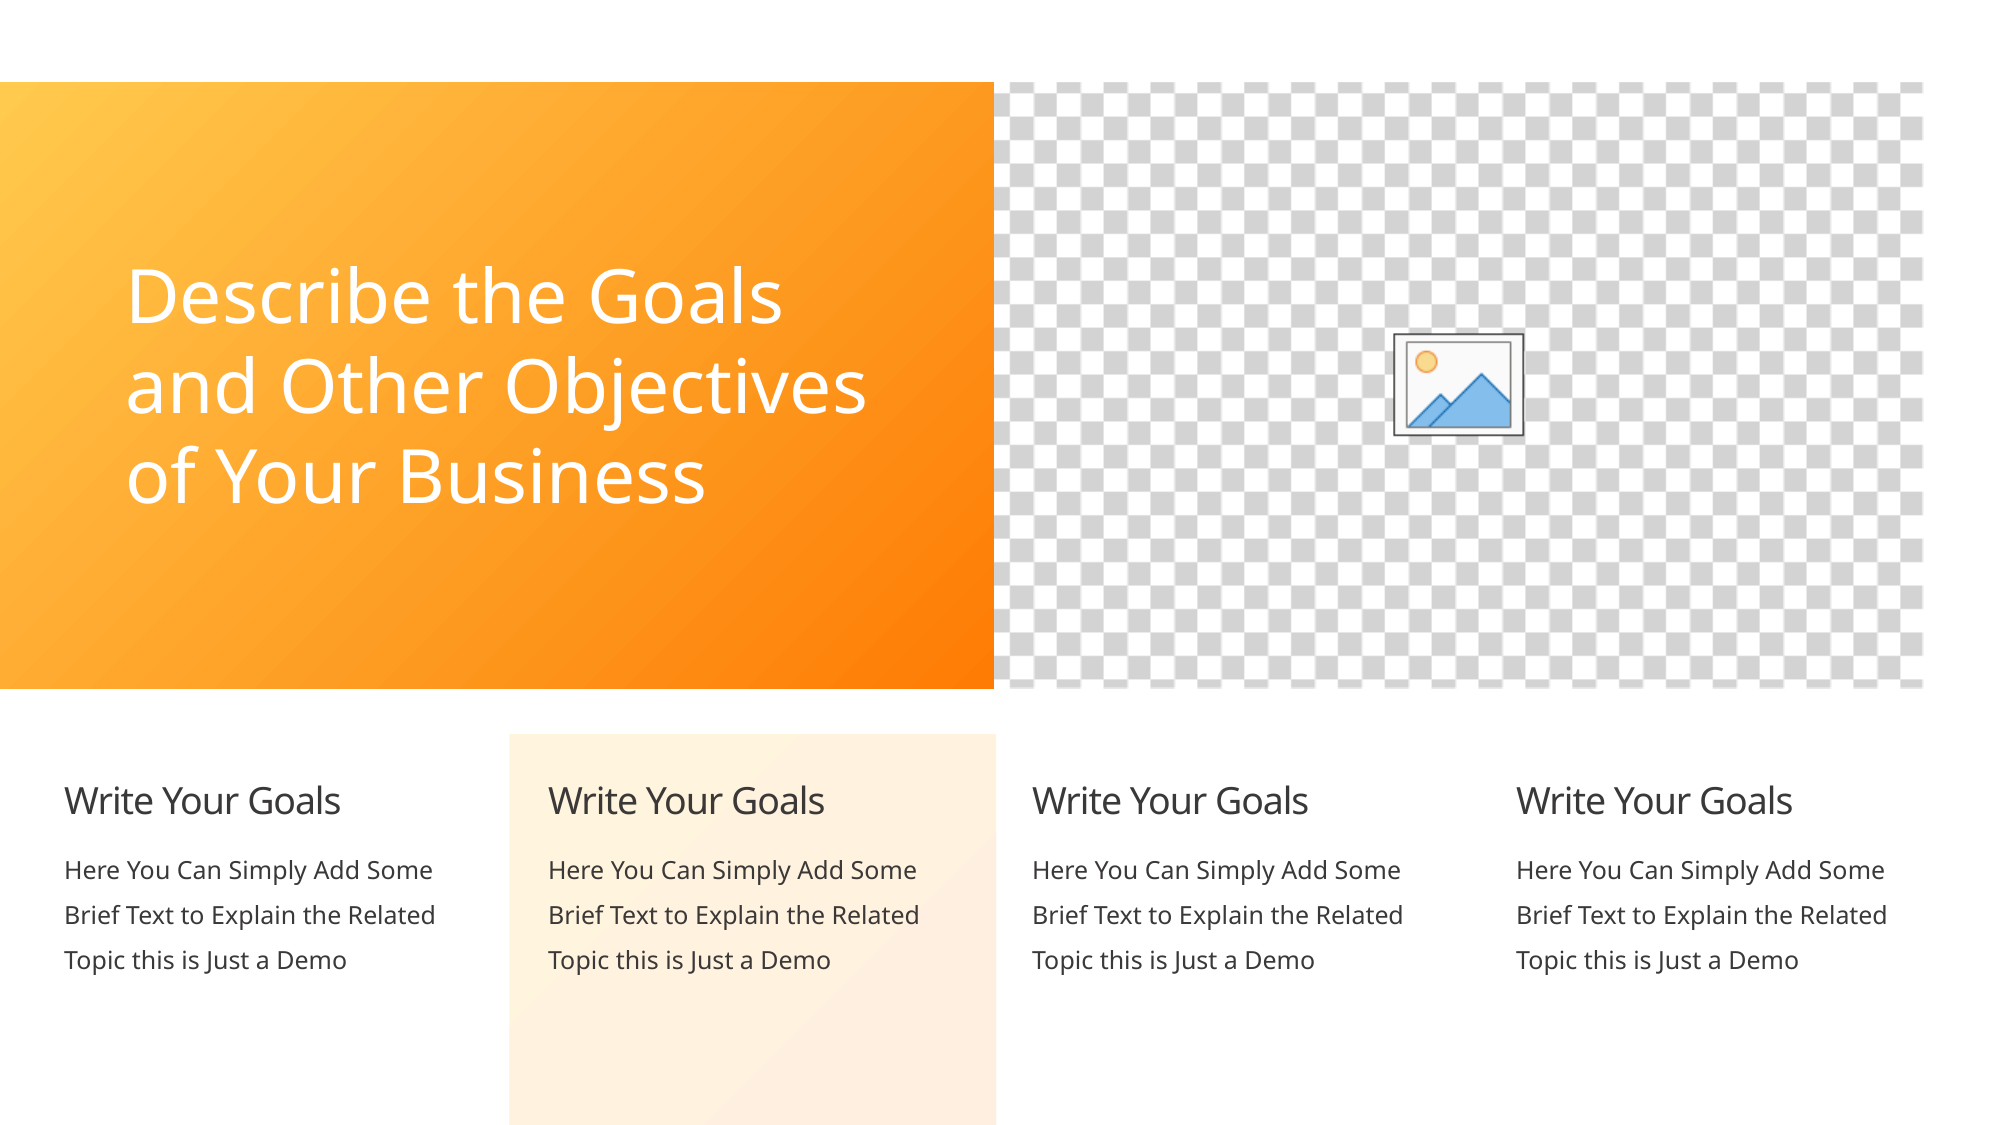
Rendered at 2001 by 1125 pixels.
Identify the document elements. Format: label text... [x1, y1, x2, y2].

text_box [0, 82, 993, 689]
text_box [49, 769, 499, 979]
text_box [509, 734, 997, 1125]
picture [993, 81, 1924, 689]
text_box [1501, 769, 1951, 979]
text_box Describe the Goals and Other Objectives of Your Business [110, 241, 884, 526]
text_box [533, 769, 983, 979]
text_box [1017, 769, 1467, 979]
